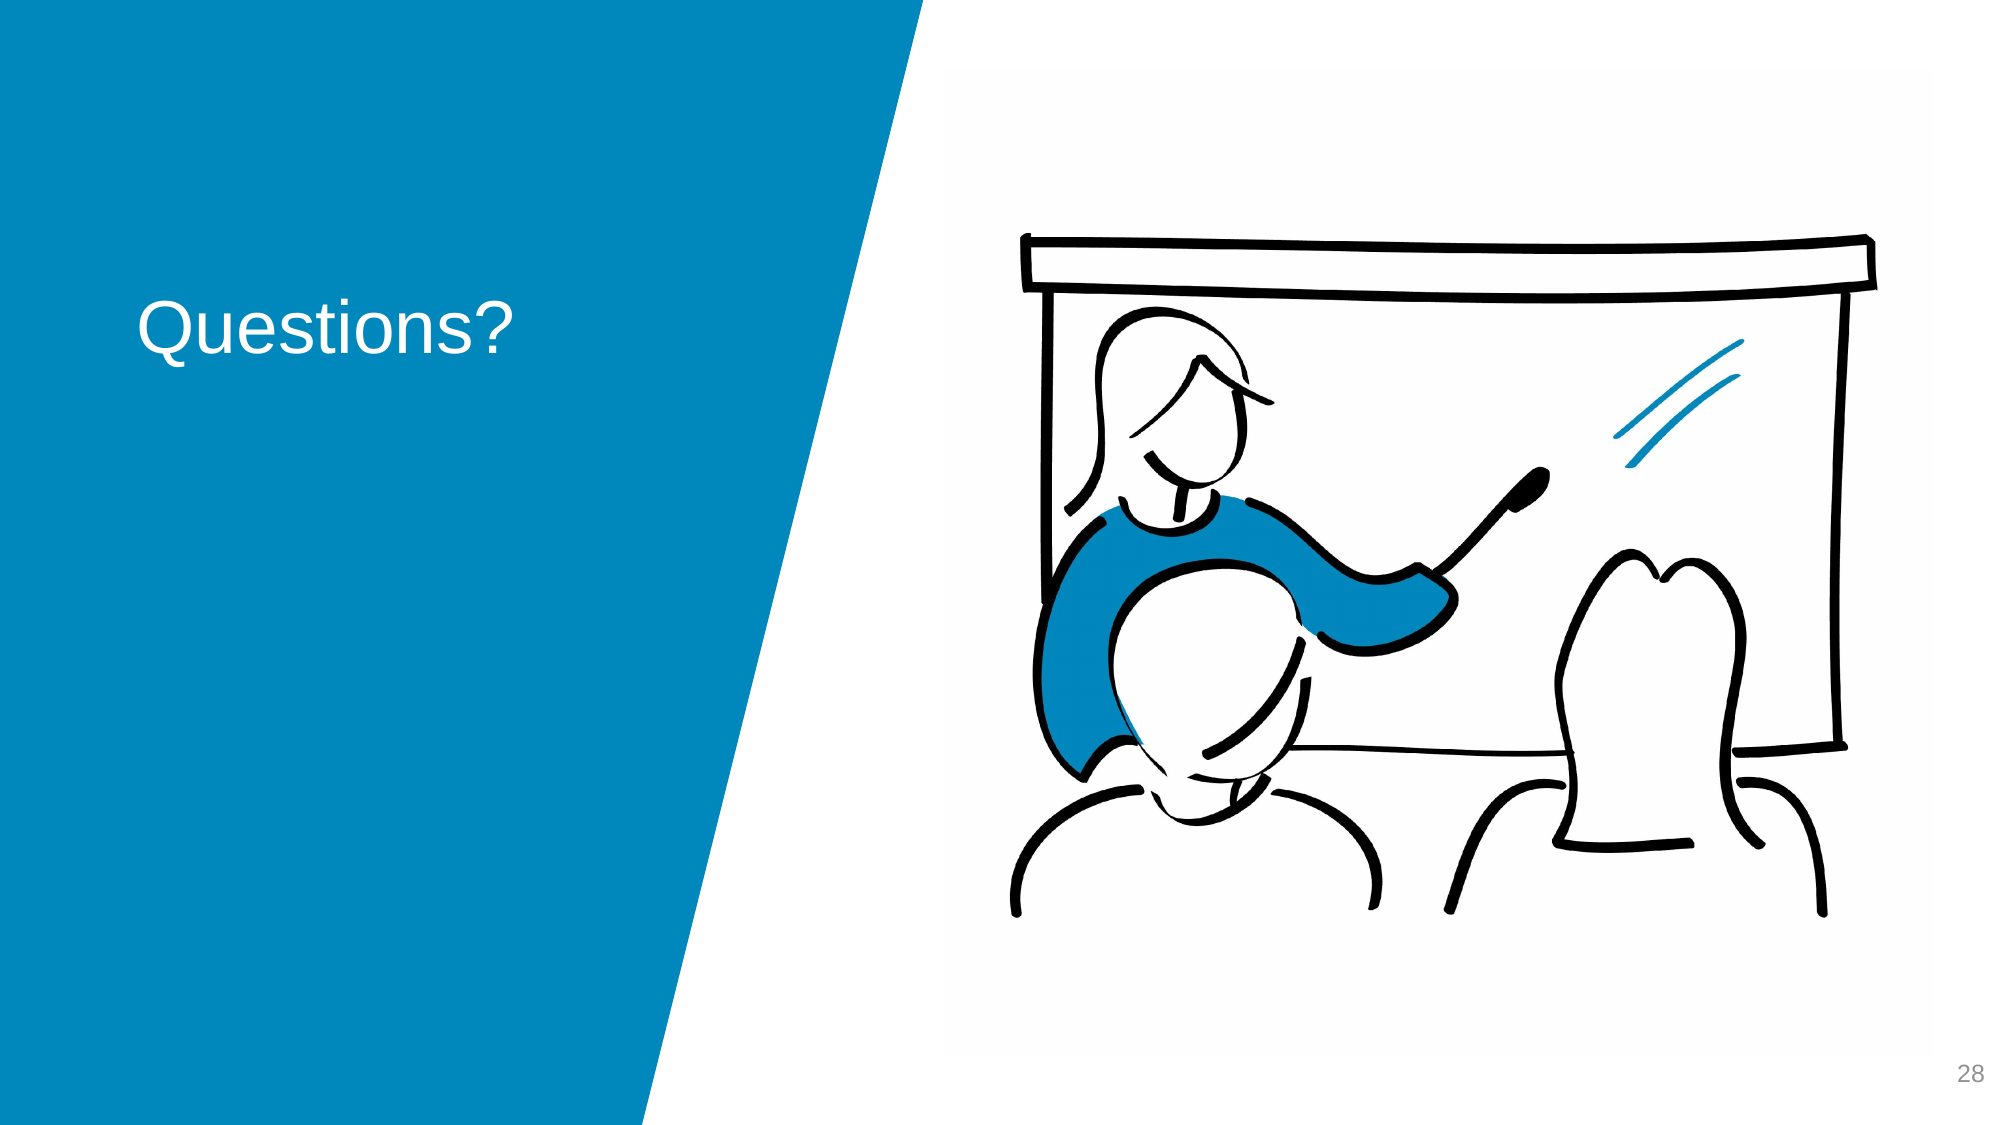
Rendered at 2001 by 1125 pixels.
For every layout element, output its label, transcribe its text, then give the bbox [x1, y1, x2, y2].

slide_number 28 [1550, 1042, 2000, 1103]
title Questions? [136, 0, 775, 371]
picture [944, 68, 1932, 1056]
